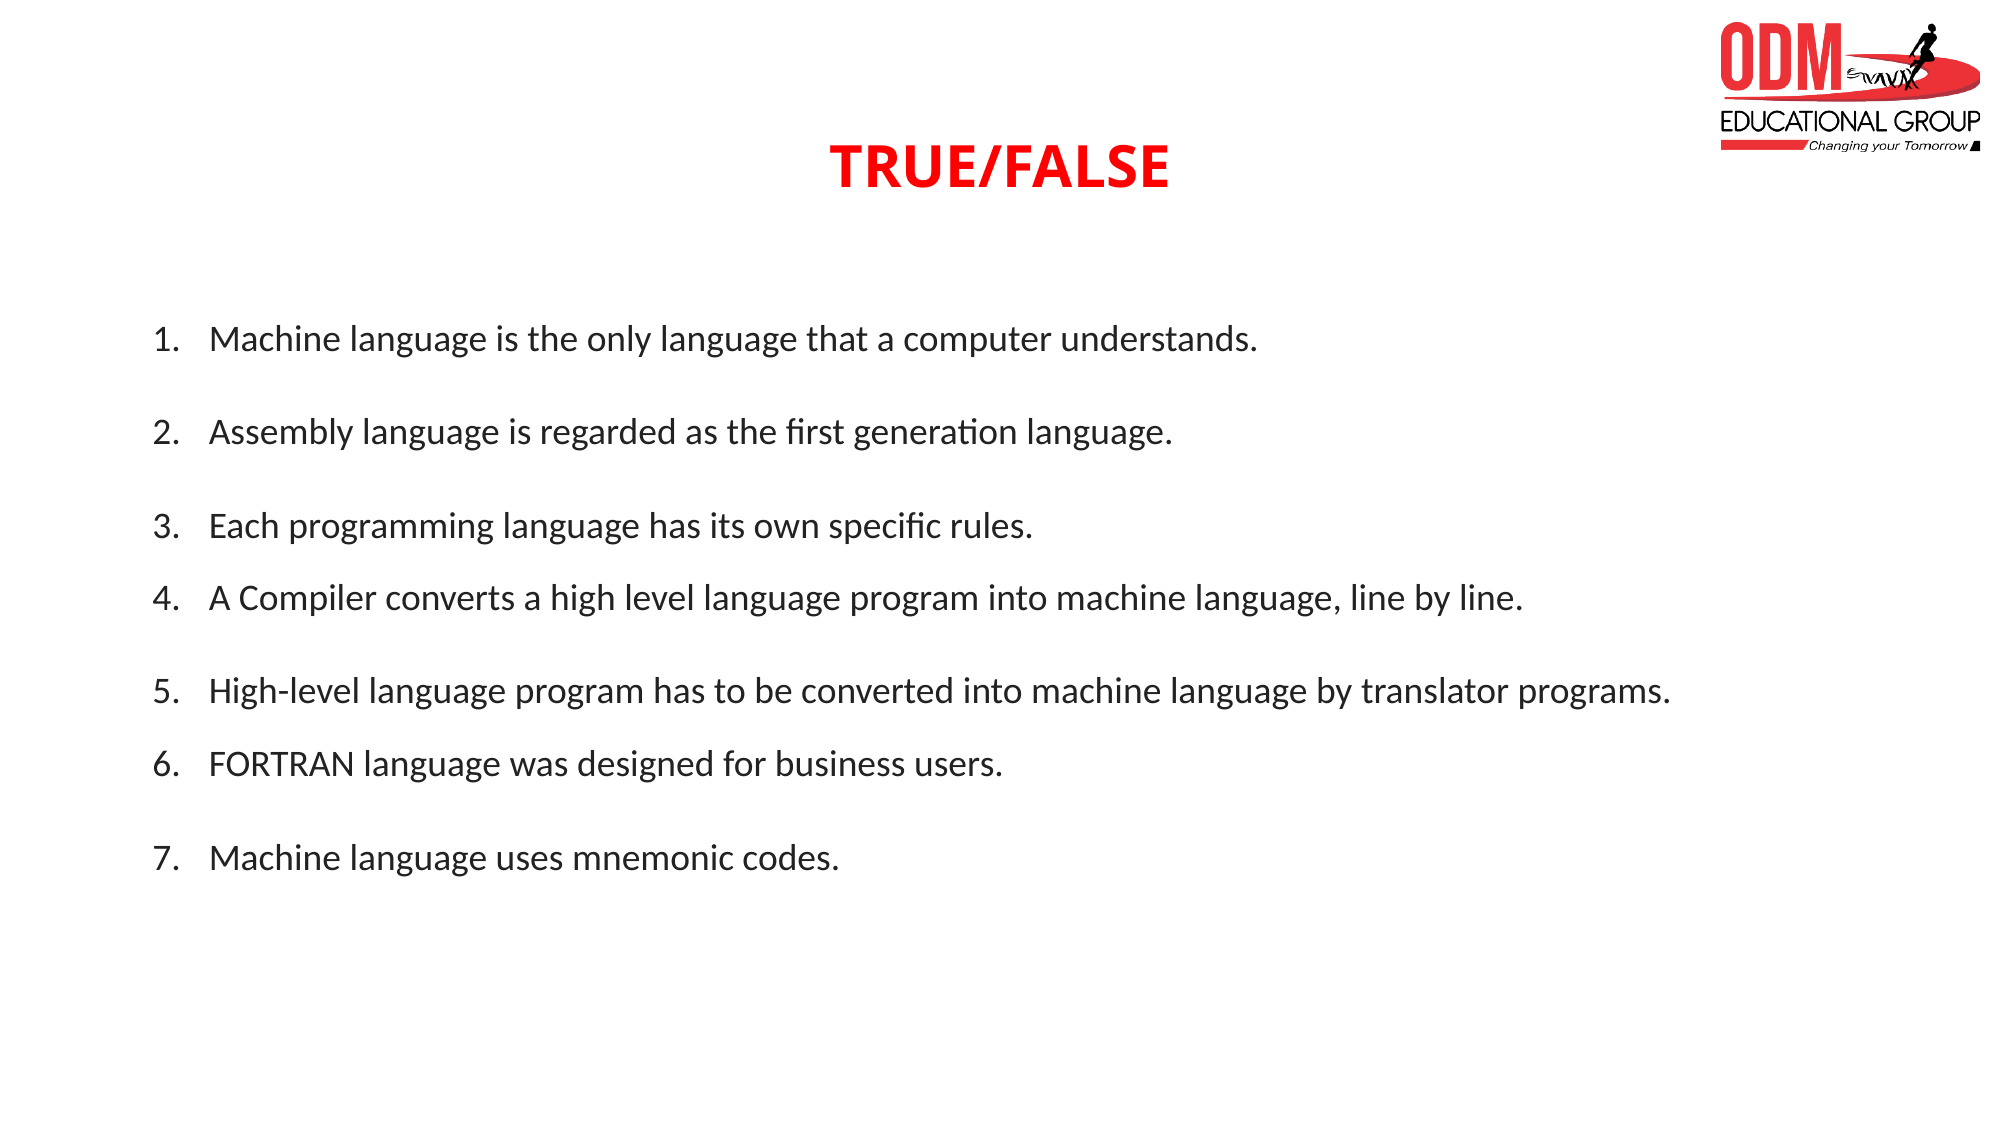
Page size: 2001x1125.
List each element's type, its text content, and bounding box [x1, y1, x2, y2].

title TRUE/FALSE [137, 59, 1863, 278]
list Machine language is the only language that a computer understands. Assembly language is regarded as the first generation language. Each programming language has its own specific rules. A Compiler converts a high level language program into machine language, line by line. High-level language program has to be converted into machine language by translator programs. FORTRAN language was designed for business users. Machine language uses mnemonic codes. [137, 299, 1863, 1014]
text_box [1721, 22, 1981, 152]
